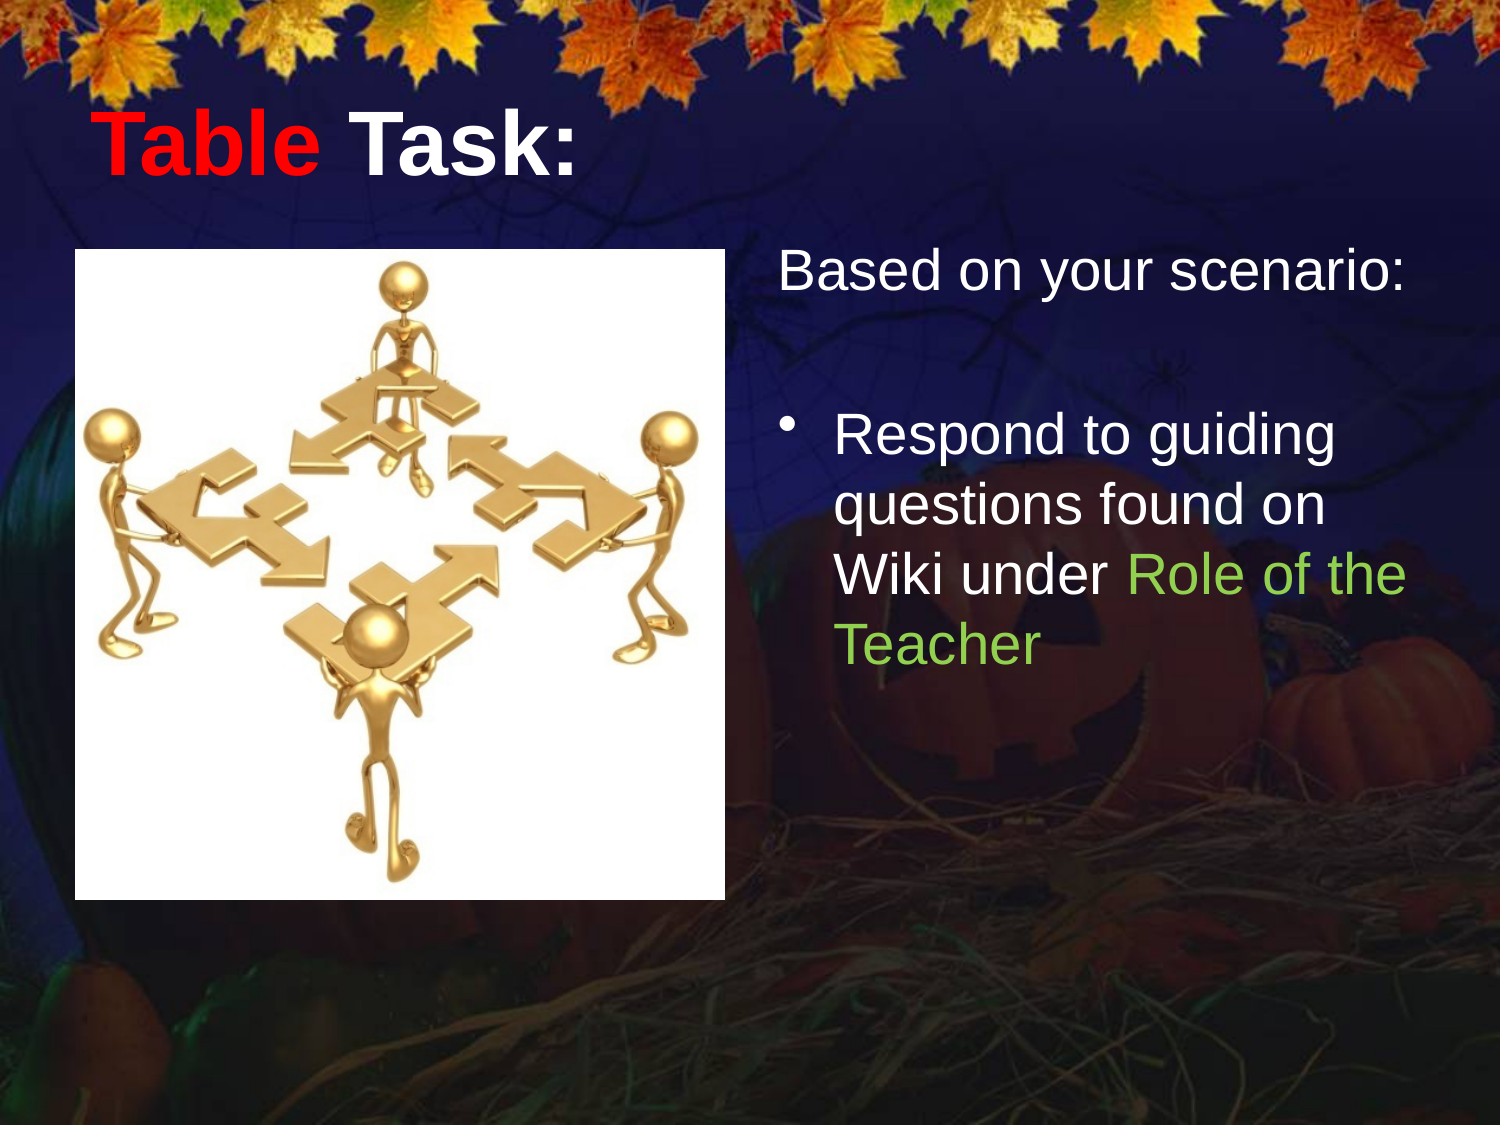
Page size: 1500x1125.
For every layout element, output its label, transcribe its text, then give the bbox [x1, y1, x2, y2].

list Based on your scenario: Respond to guiding questions found on Wiki under Role of the Teacher [762, 224, 1426, 968]
picture [0, 0, 1500, 1125]
title Table Task: [74, 44, 1426, 233]
